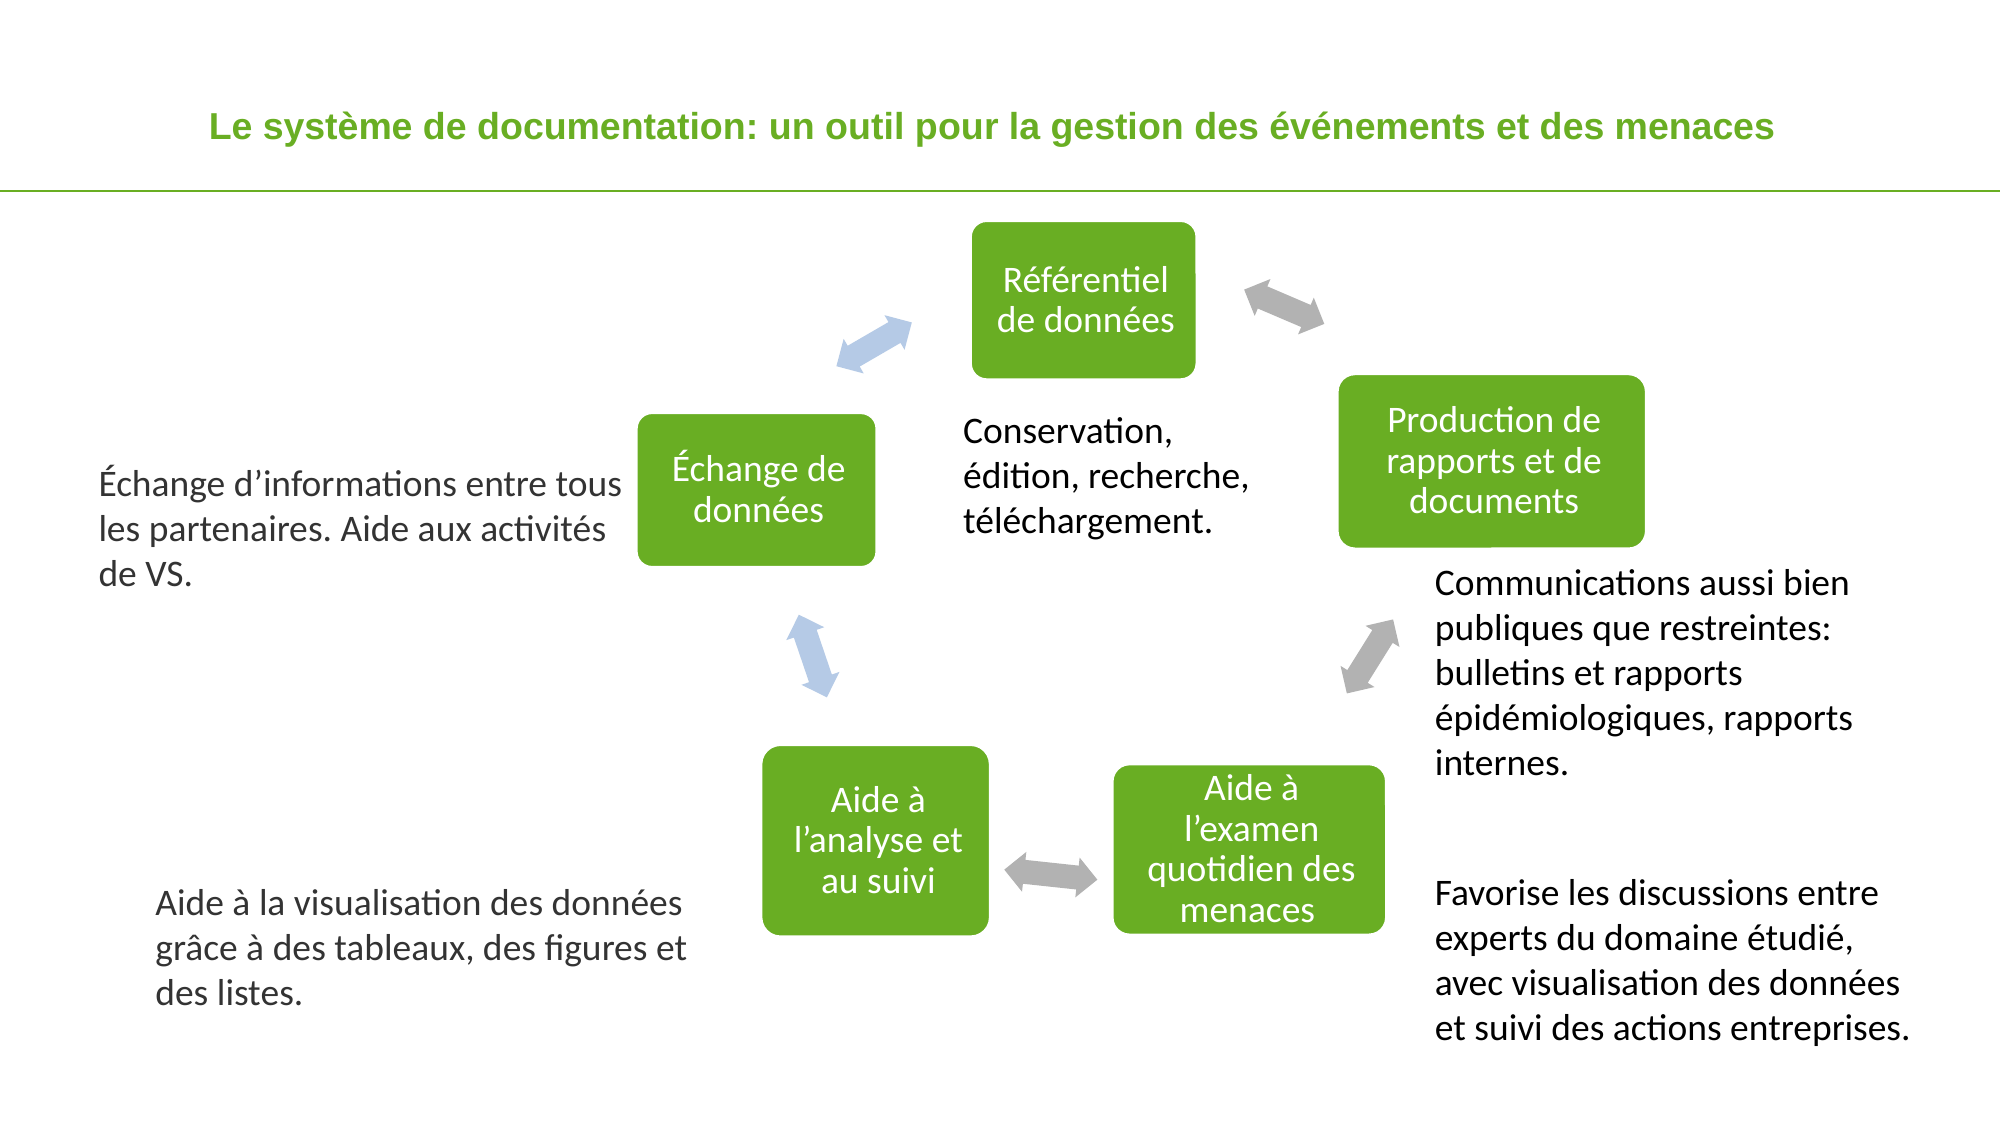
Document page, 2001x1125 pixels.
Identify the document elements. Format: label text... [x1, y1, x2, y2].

text_box Favorise les discussions entre experts du domaine étudié, avec visualisation des données et suivi des actions entreprises. [1420, 860, 1942, 1056]
text_box Le système de documentation: un outil pour la gestion des événements et des menaces [193, 94, 1874, 155]
text_box Aide à la visualisation des données grâce à des tableaux, des figures et des listes. [140, 870, 711, 1021]
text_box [485, 218, 1674, 915]
text_box Communications aussi bien publiques que restreintes: bulletins et rapports épidémiologiques, rapports internes. [1674, 550, 1967, 791]
text_box Échange d’informations entre tous les partenaires. Aide aux activités de VS. [83, 451, 485, 602]
